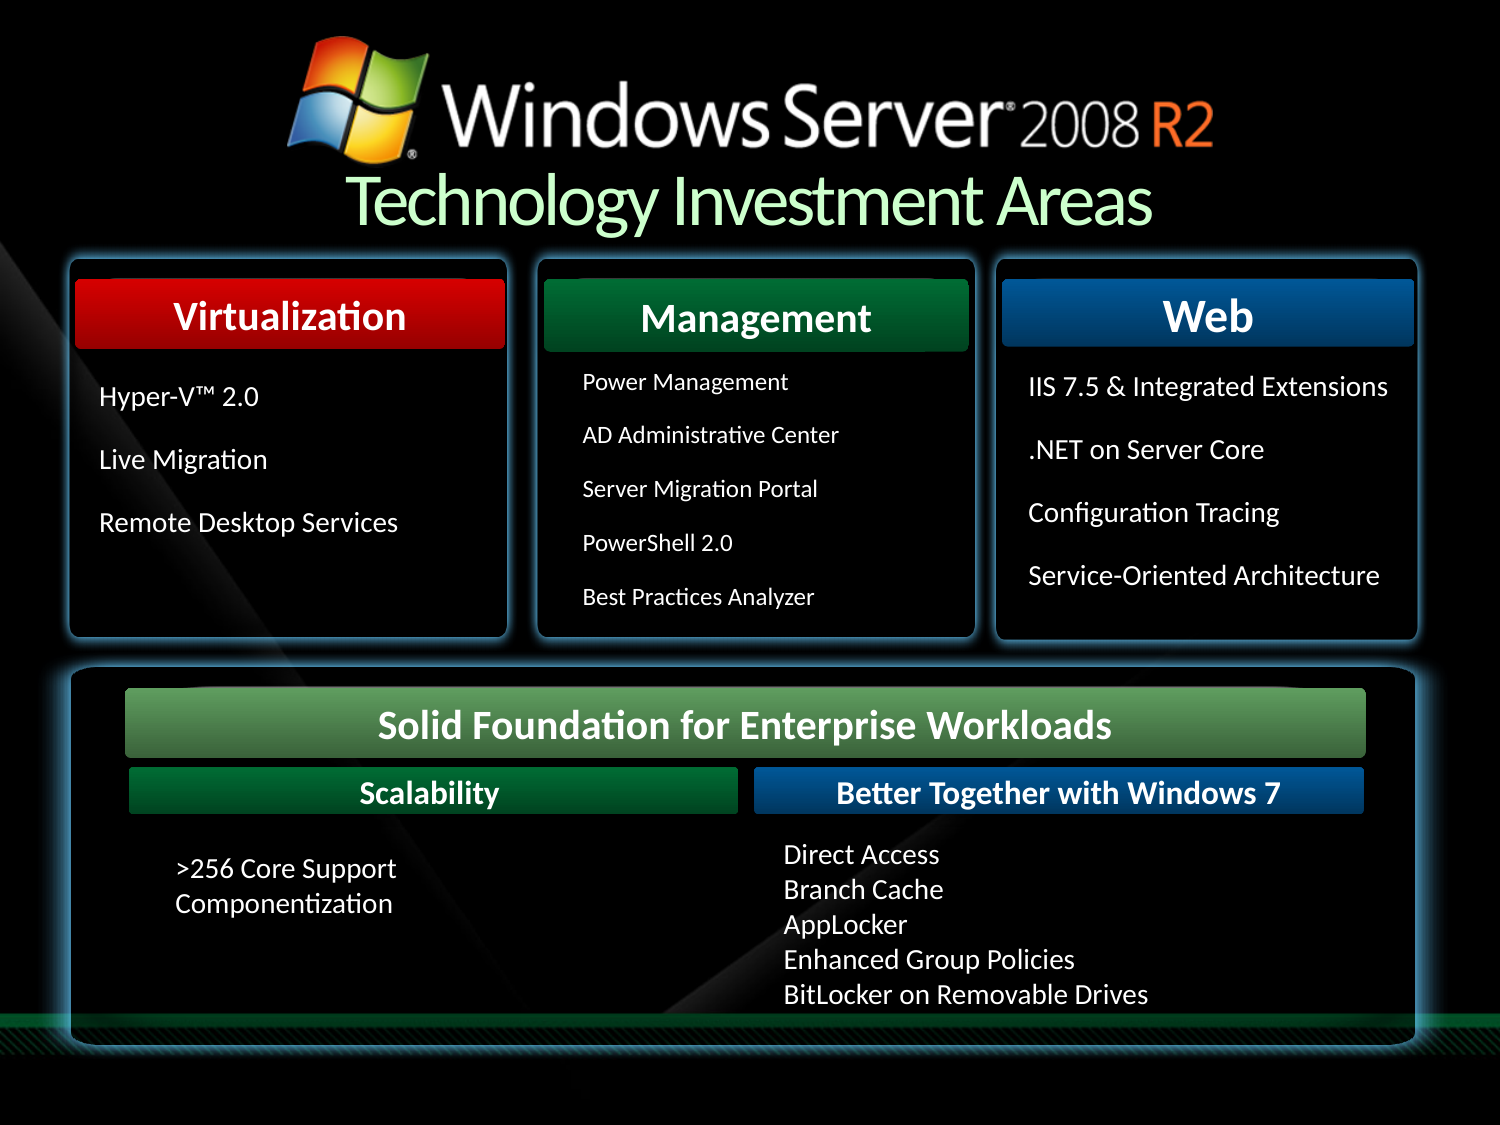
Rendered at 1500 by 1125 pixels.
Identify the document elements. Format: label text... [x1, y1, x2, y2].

picture [0, 0, 1500, 1125]
title Technology Investment Areas [62, 160, 1438, 248]
